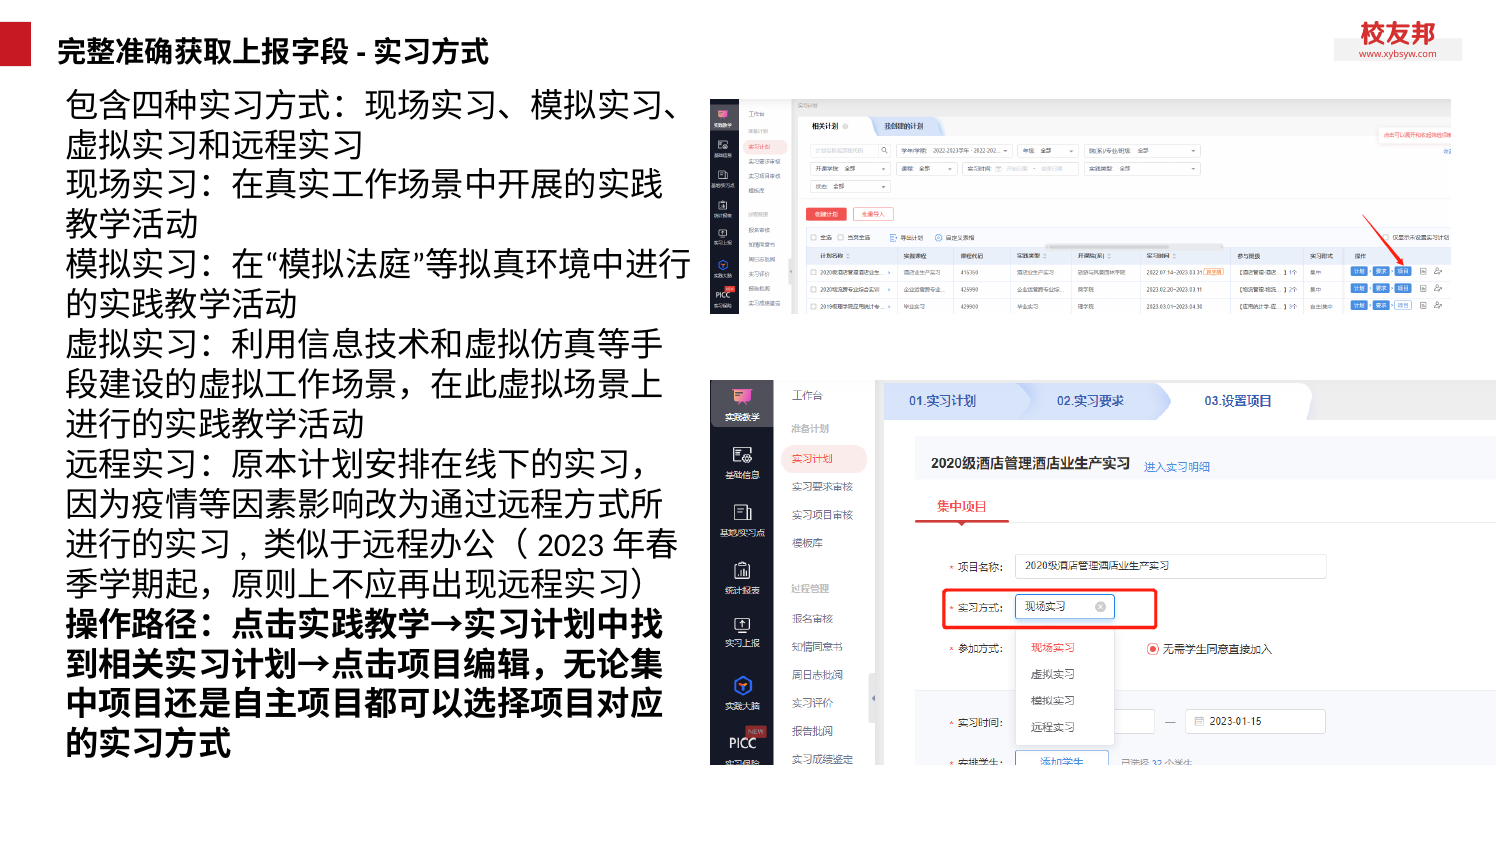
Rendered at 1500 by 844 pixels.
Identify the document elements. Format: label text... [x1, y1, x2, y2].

picture [1361, 21, 1435, 45]
picture [710, 380, 1496, 765]
picture [710, 99, 1451, 314]
text_box 包含四种实习方式：现场实习、模拟实习、虚拟实习和远程实习 现场实习：在真实工作场景中开展的实践教学活动 模拟实习：在“模拟法庭”等拟真环境中进行的实践教学活动 虚拟实习：利用信息技术和虚拟仿真等手段建设的虚拟工作场景，在此虚拟场景上进行的实践教学活动 远程实习：原本计划安排在线下的实习，因为疫情等因素影响改为通过远程方式所进行的实习, 类似于远程办公（2023年春季学期起，原则上不应再出现远程实习） 操作路径：点击实践教学→实习计划中找到相关实习计划→点击项目编辑，无论集中项目还是自主项目都可以选择项目对应的实习方式 [50, 76, 711, 770]
title 完整准确获取上报字段-实习方式 [42, 11, 939, 77]
